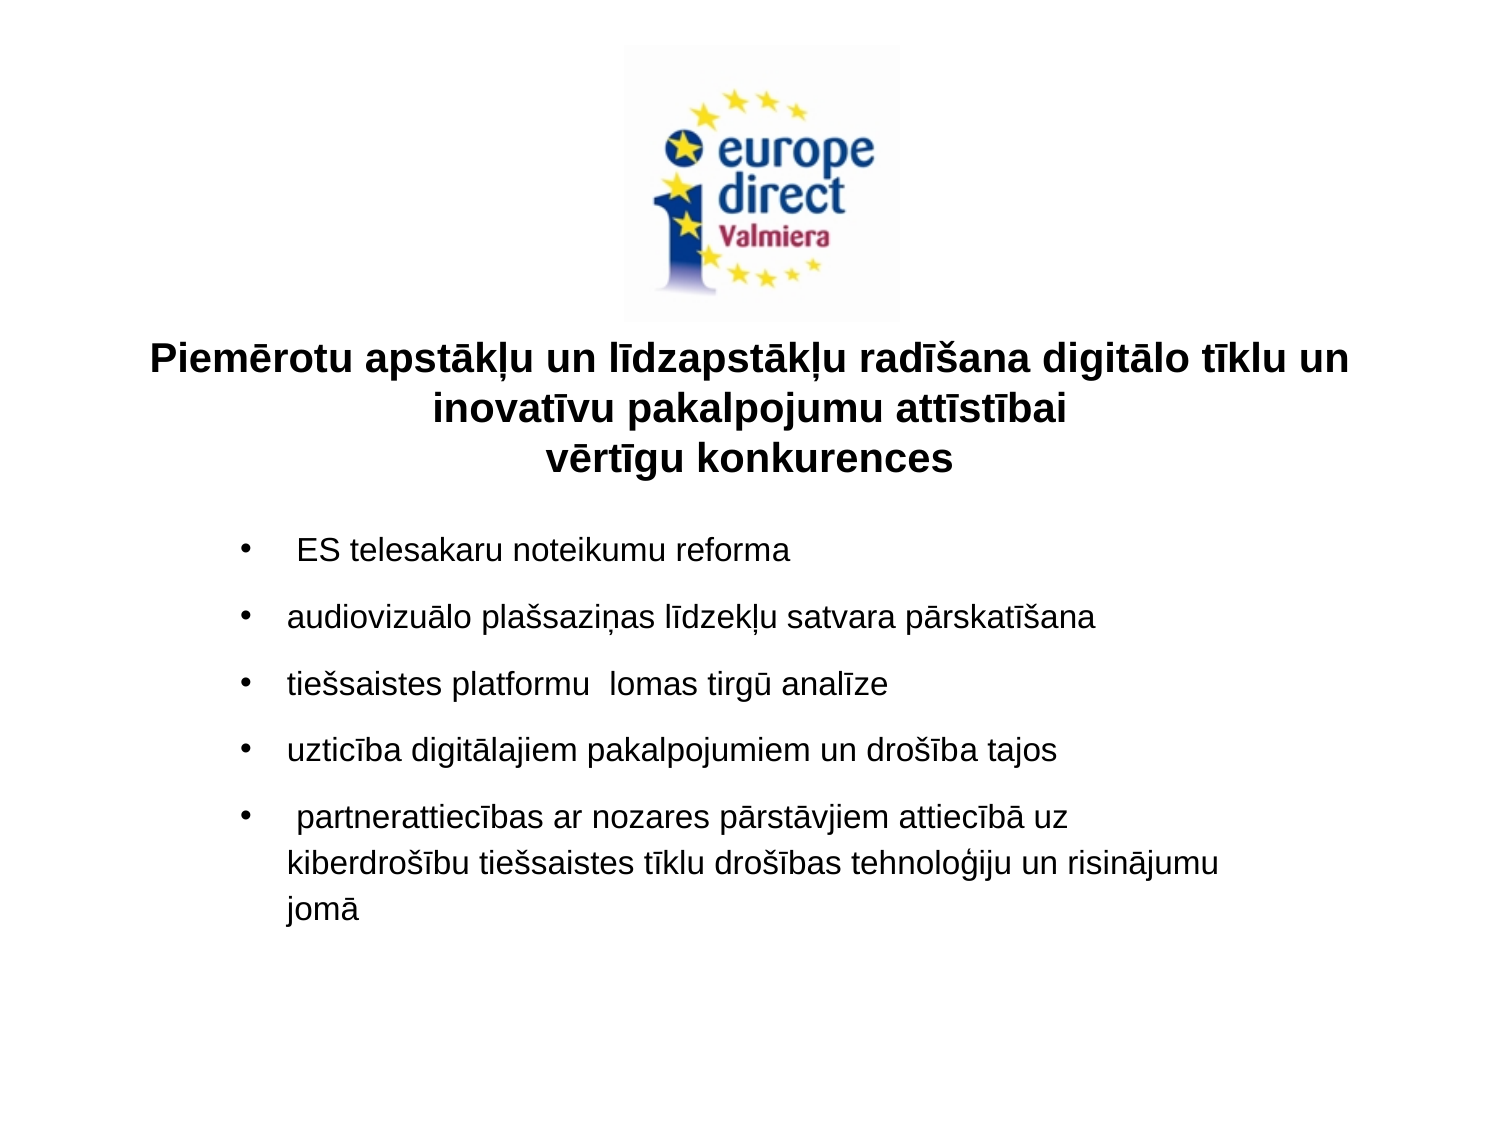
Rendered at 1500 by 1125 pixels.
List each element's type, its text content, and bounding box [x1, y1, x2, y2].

title Piemērotu apstākļu un līdzapstākļu radīšana digitālo tīklu un inovatīvu pakalpojumu attīstībai vērtīgu konkurences [112, 349, 1388, 463]
subtitle ES telesakaru noteikumu reforma audiovizuālo plašsaziņas līdzekļu satvara pārskatīšana tiešsaistes platformu lomas tirgū analīze uzticība digitālajiem pakalpojumiem un drošība tajos partnerattiecības ar nozares pārstāvjiem attiecībā uz kiberdrošību tiešsaistes tīklu drošības tehnoloģiju un risinājumu jomā [225, 462, 1275, 1075]
picture [624, 45, 901, 323]
